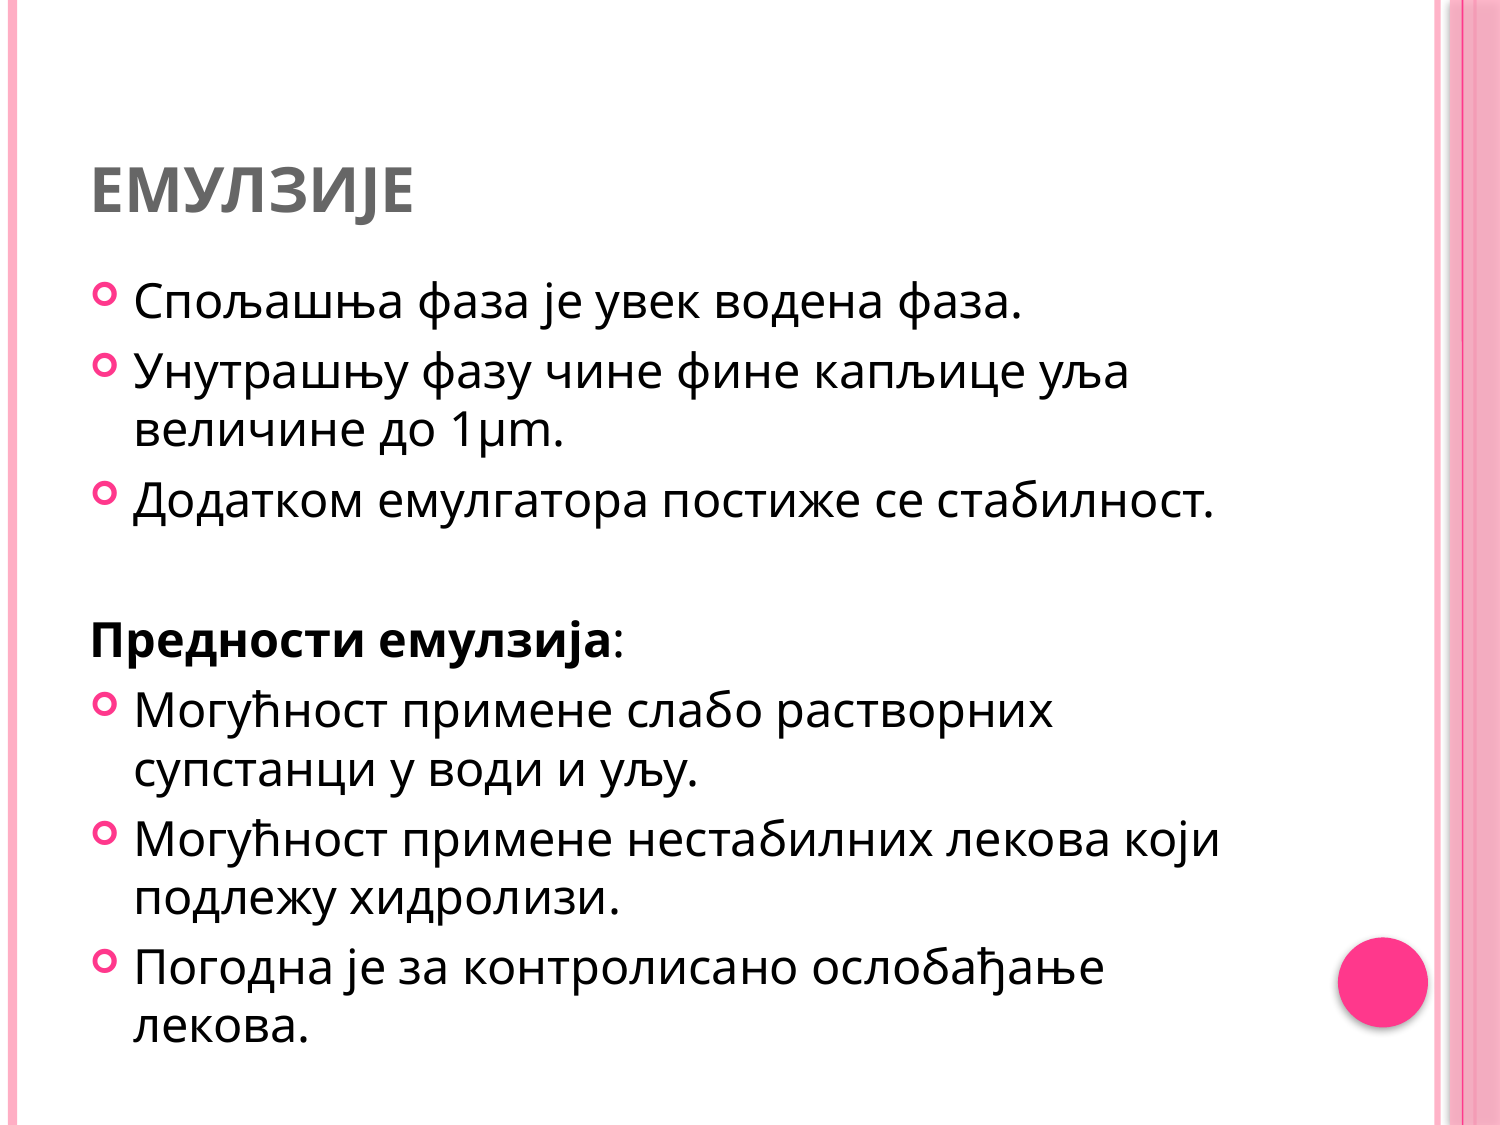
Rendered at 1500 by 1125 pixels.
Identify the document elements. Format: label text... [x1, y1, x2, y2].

list Спољашња фаза је увек водена фаза. Унутрашњу фазу чине фине капљице уља величине до 1μm. Додатком емулгатора постиже се стабилност. Предности емулзија: Могућност примене слабо растворних супстанци у води и уљу. Могућност примене нестабилних лекова који подлежу хидролизи. Погодна је за контролисано ослобађање лекова. [75, 262, 1300, 1062]
title Емулзије [75, 45, 1300, 233]
